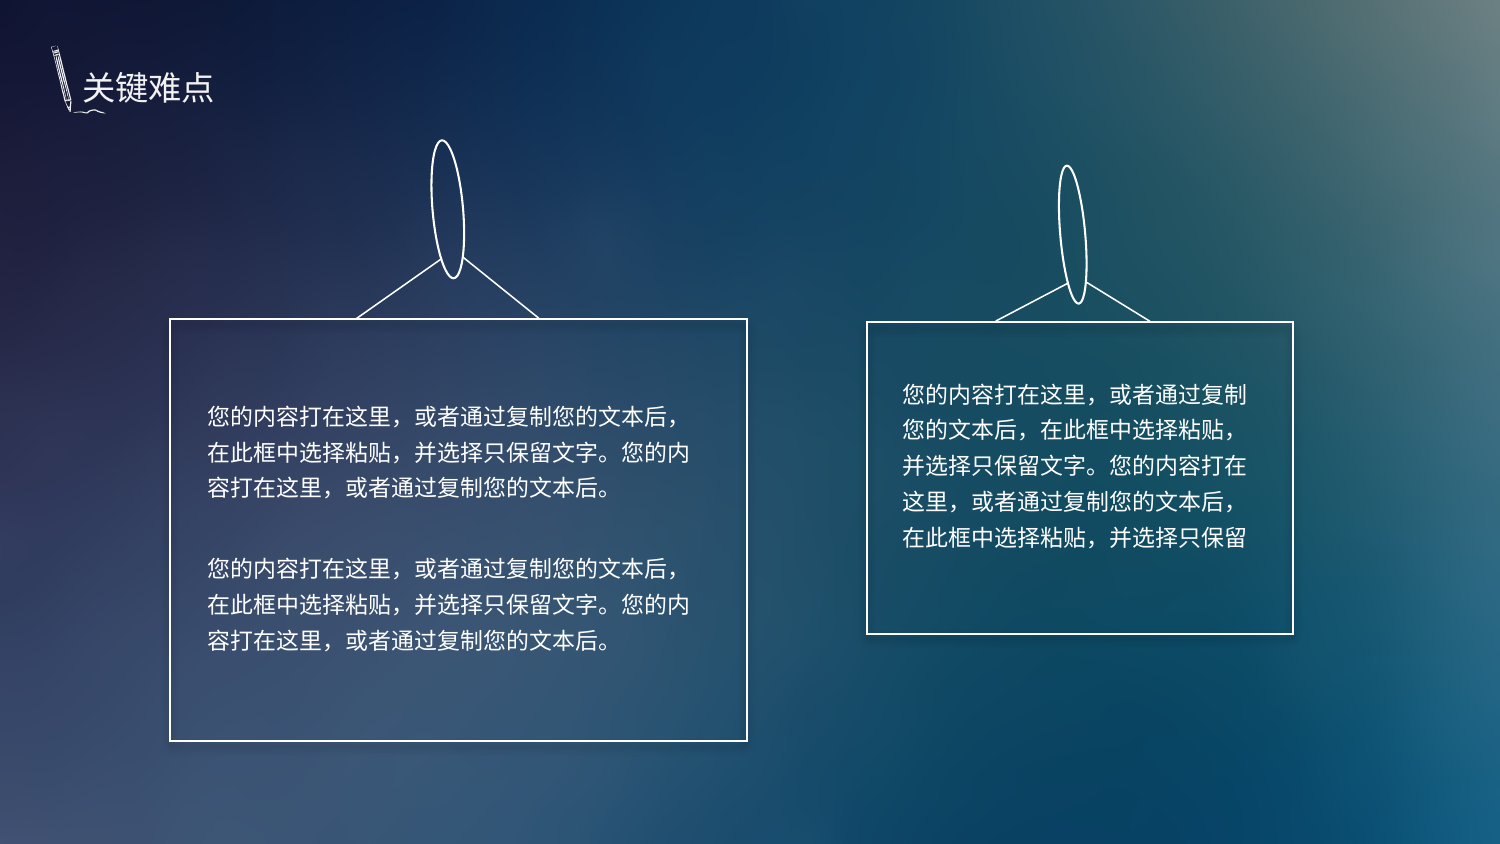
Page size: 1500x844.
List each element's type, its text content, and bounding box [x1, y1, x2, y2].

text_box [866, 165, 1294, 635]
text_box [169, 140, 747, 741]
picture [0, 0, 1500, 844]
text_box 关键难点 [67, 59, 357, 115]
